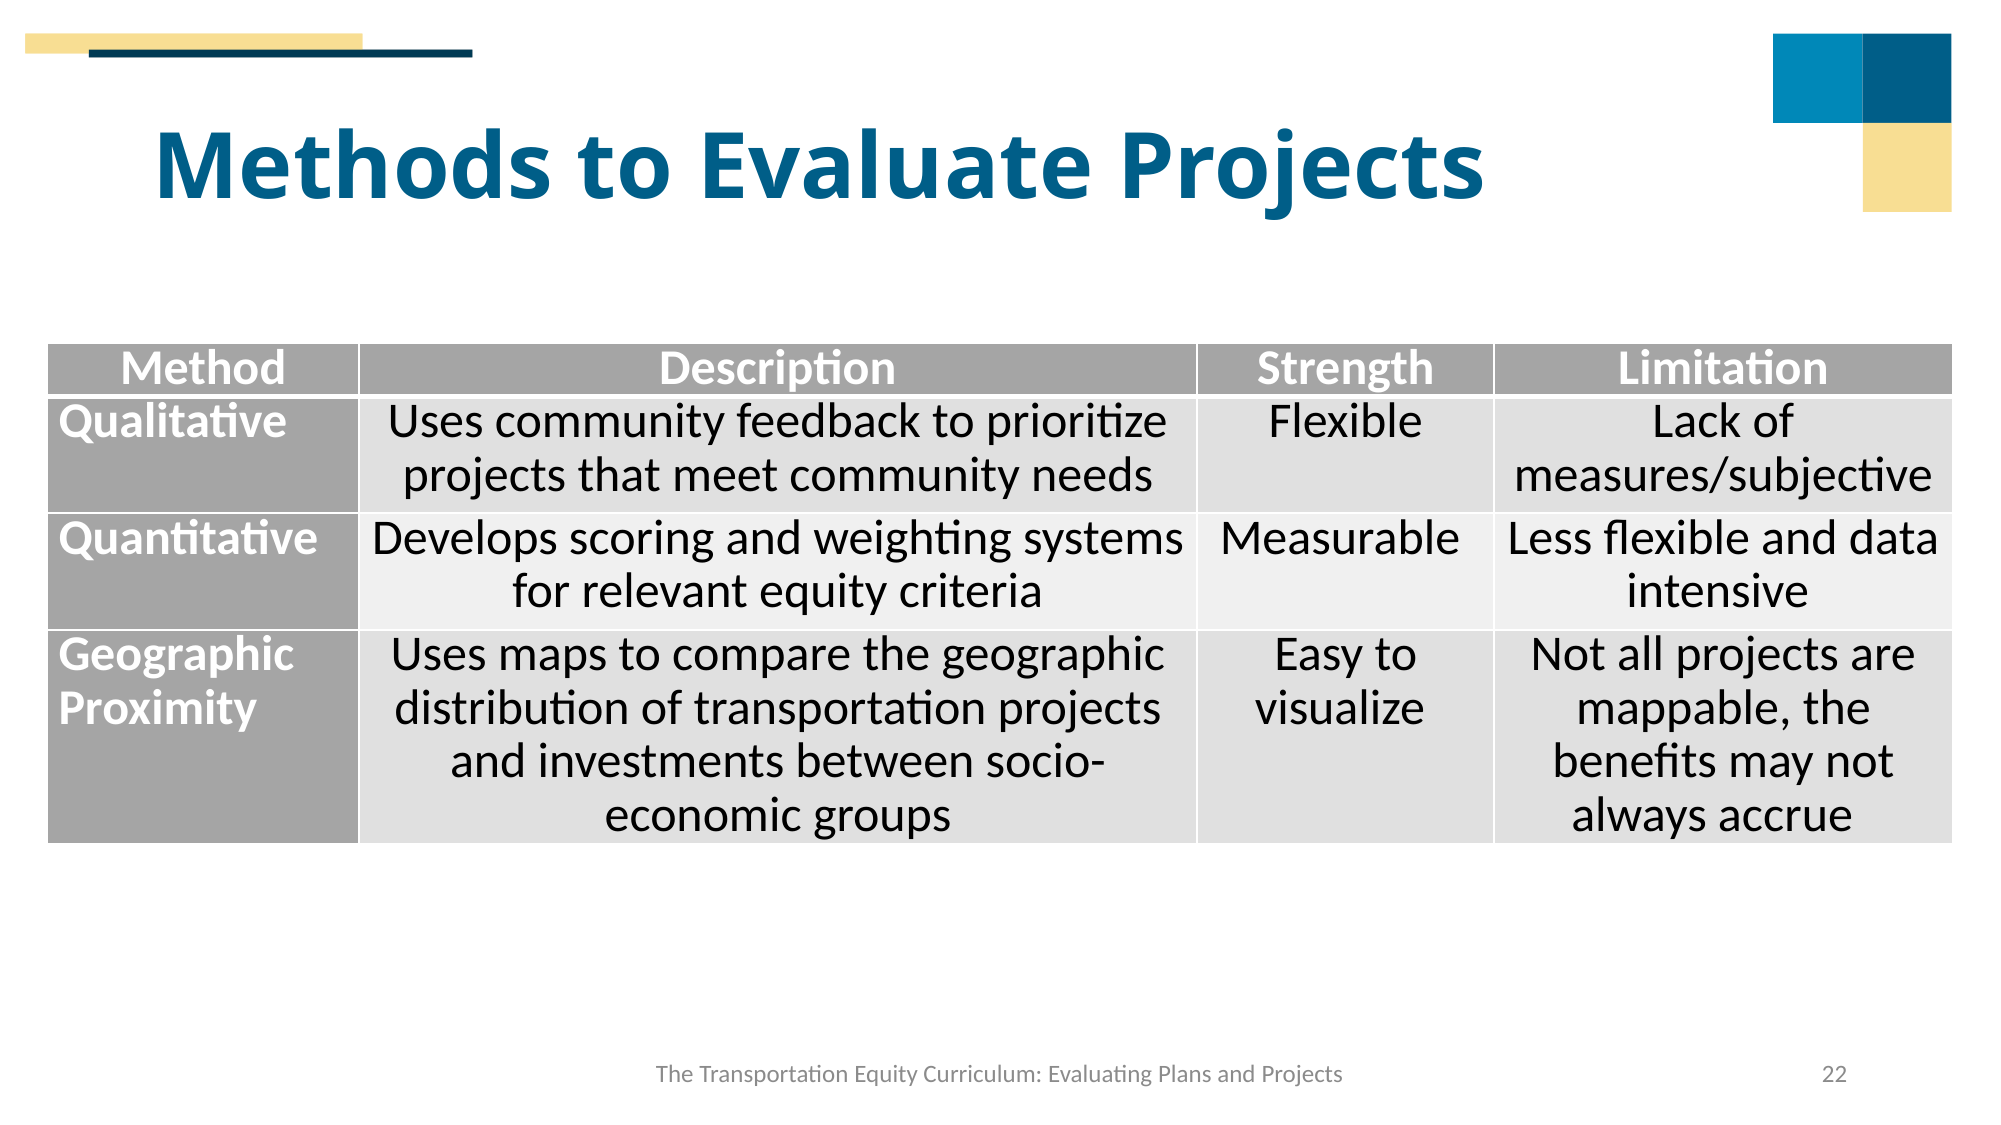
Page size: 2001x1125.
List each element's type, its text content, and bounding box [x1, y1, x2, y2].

table_header Method [48, 344, 358, 394]
slide_number 22 [1412, 1042, 1863, 1103]
table_cell Measurable [1198, 514, 1493, 629]
title Methods to Evaluate Projects [137, 59, 1863, 278]
table_header Limitation [1495, 344, 1952, 394]
table_cell Uses maps to compare the geographic distribution of transportation projects and investments between socio-economic groups [360, 631, 1196, 843]
table_cell Geographic Proximity [48, 631, 358, 843]
table_cell Lack of measures/subjective [1495, 399, 1952, 512]
table_cell Qualitative [48, 399, 358, 512]
table_cell Uses community feedback to prioritize projects that meet community needs [360, 399, 1196, 512]
table_header Strength [1198, 344, 1493, 394]
table_cell Less flexible and data intensive [1495, 514, 1952, 629]
table_header Description [360, 344, 1196, 394]
table_cell Quantitative [48, 514, 358, 629]
table_cell Easy to visualize [1198, 631, 1493, 843]
footer The Transportation Equity Curriculum: Evaluating Plans and Projects [638, 1042, 1362, 1103]
table_cell Flexible [1198, 399, 1493, 512]
table_cell Not all projects are mappable, the benefits may not always accrue [1495, 631, 1952, 843]
table_cell Develops scoring and weighting systems for relevant equity criteria [360, 514, 1196, 629]
